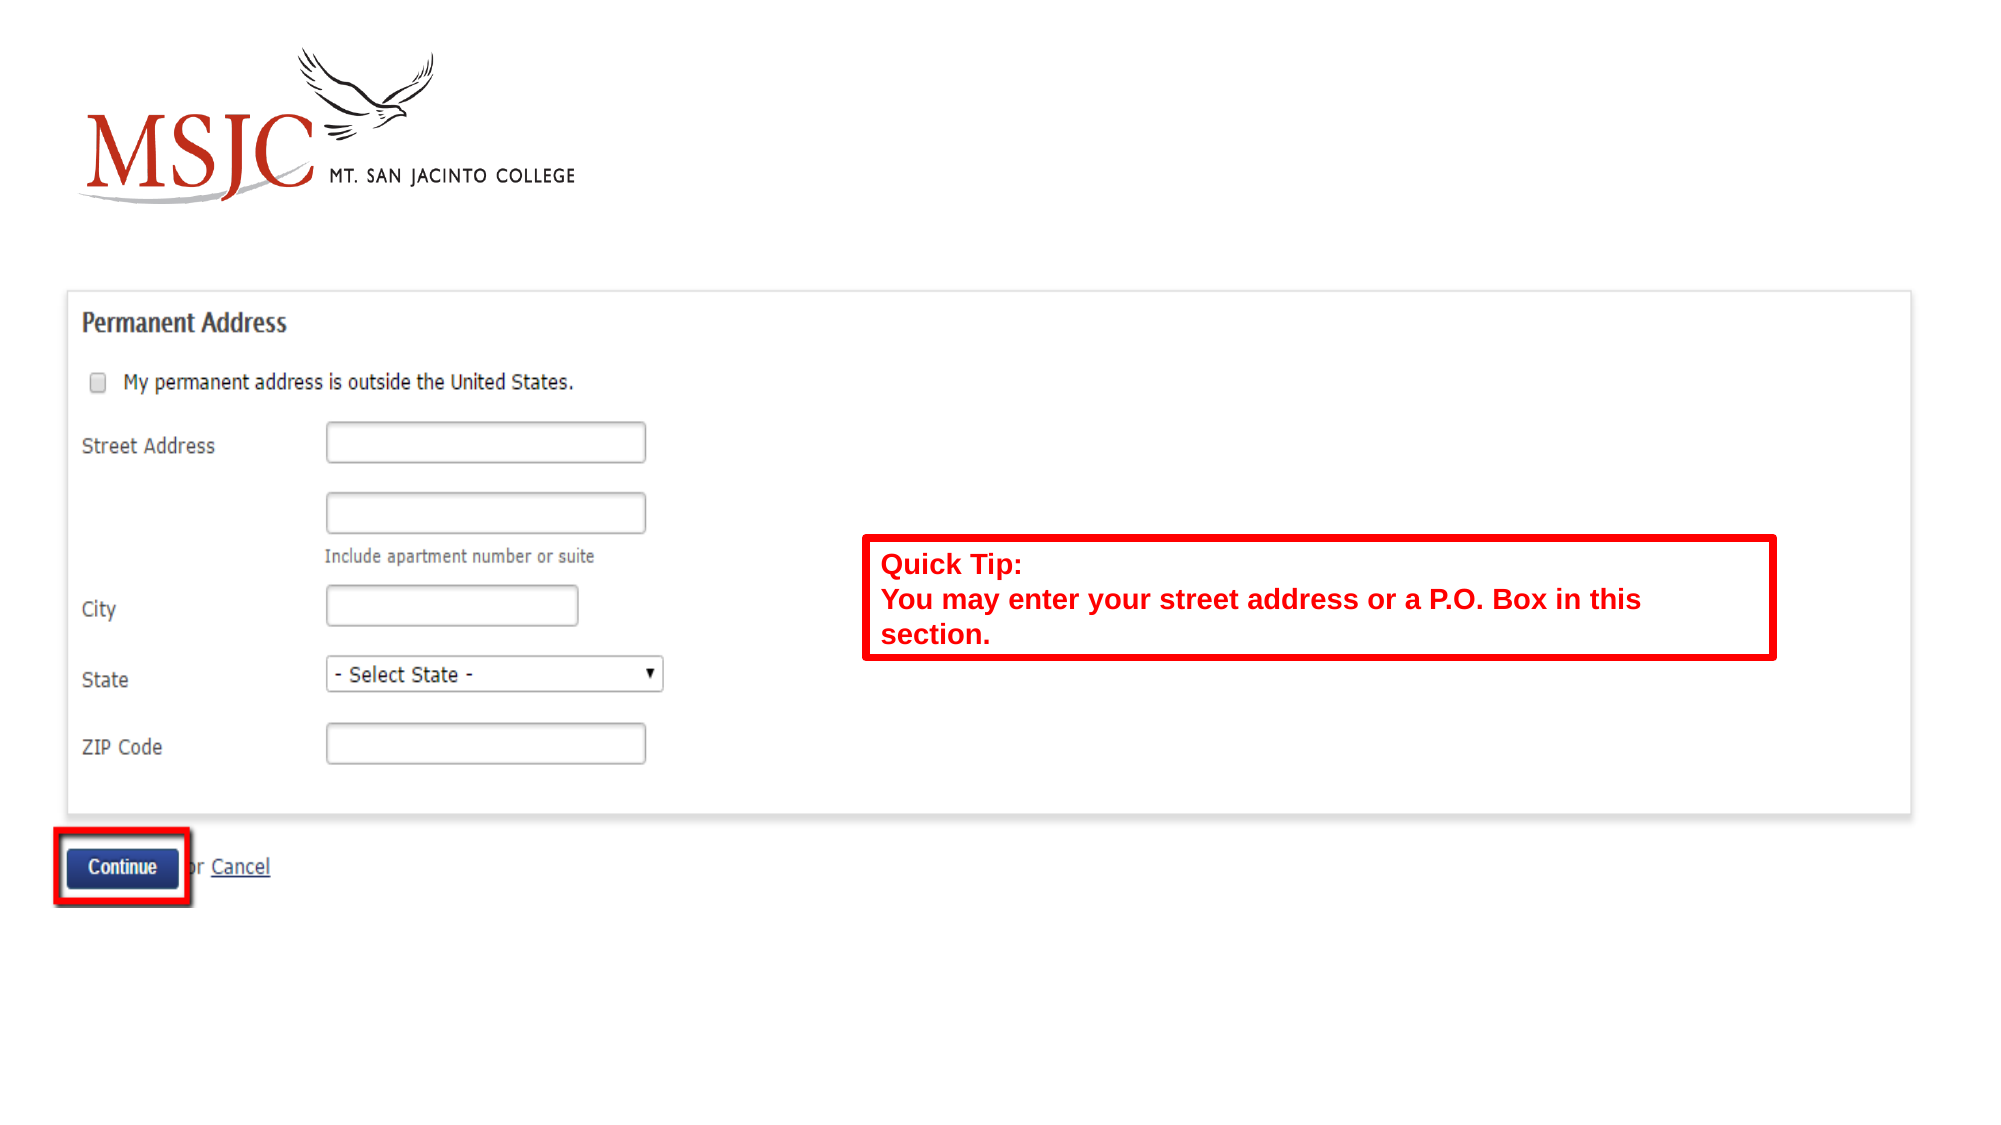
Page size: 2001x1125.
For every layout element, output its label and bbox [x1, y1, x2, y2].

picture [44, 277, 1920, 908]
picture [77, 47, 576, 204]
